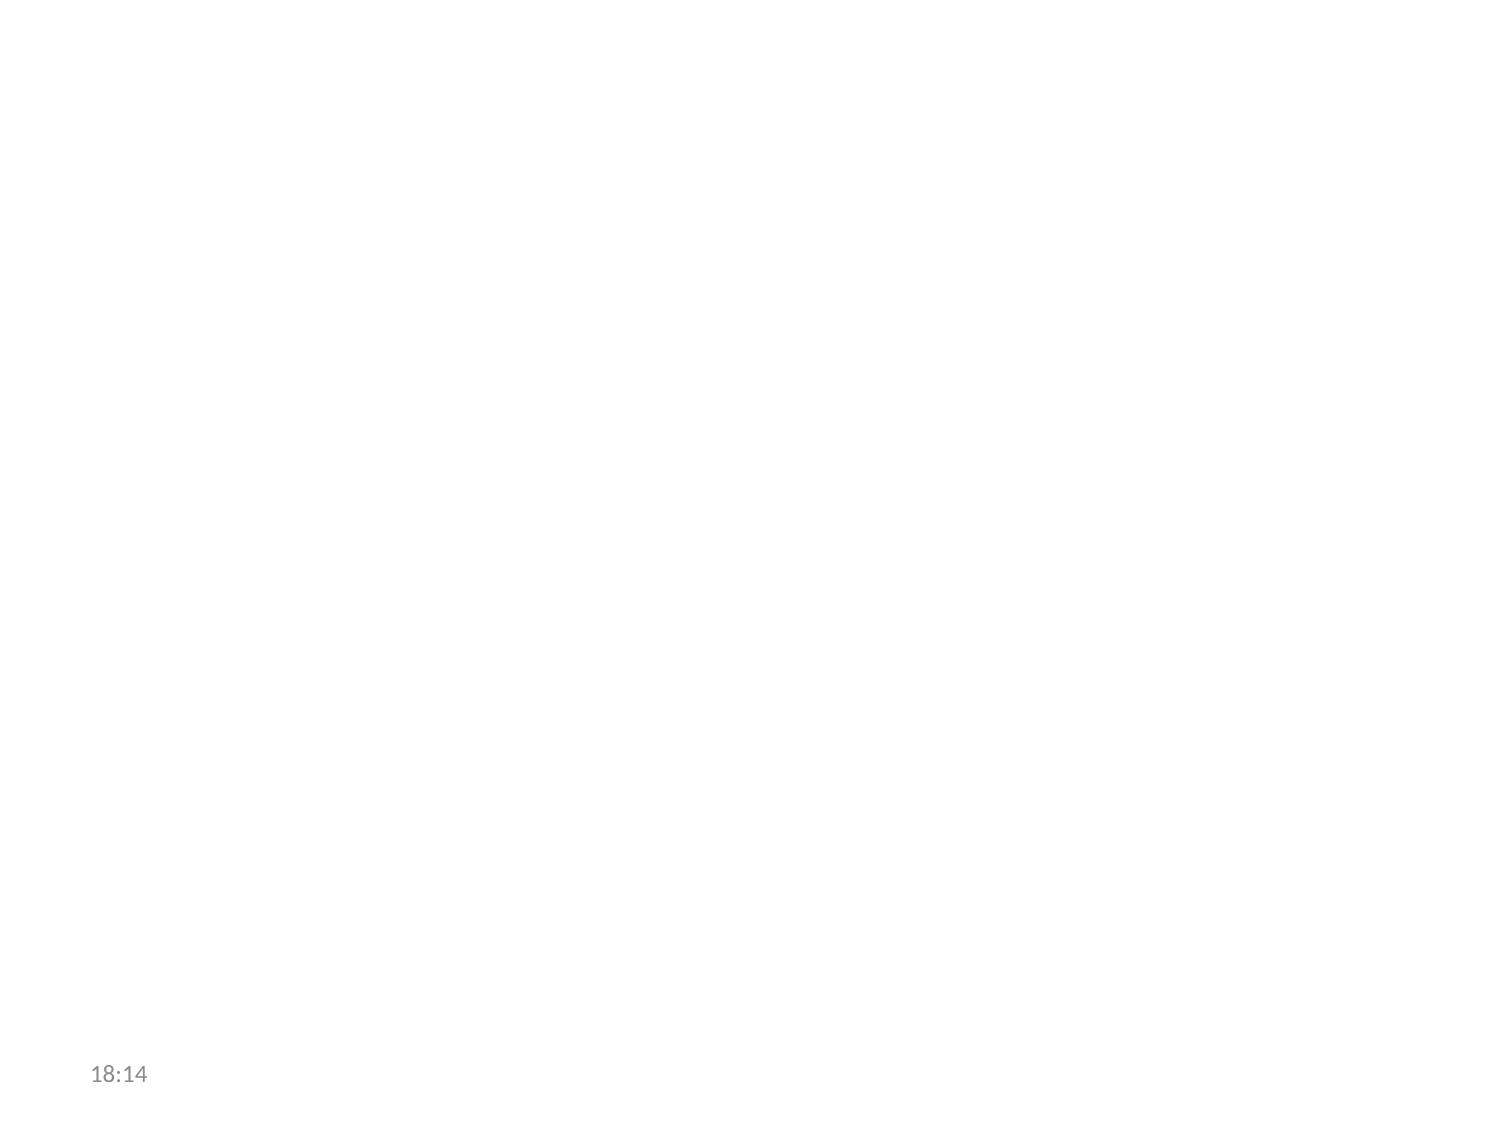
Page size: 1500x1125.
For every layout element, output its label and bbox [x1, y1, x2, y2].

slide_number [75, 1042, 425, 1103]
